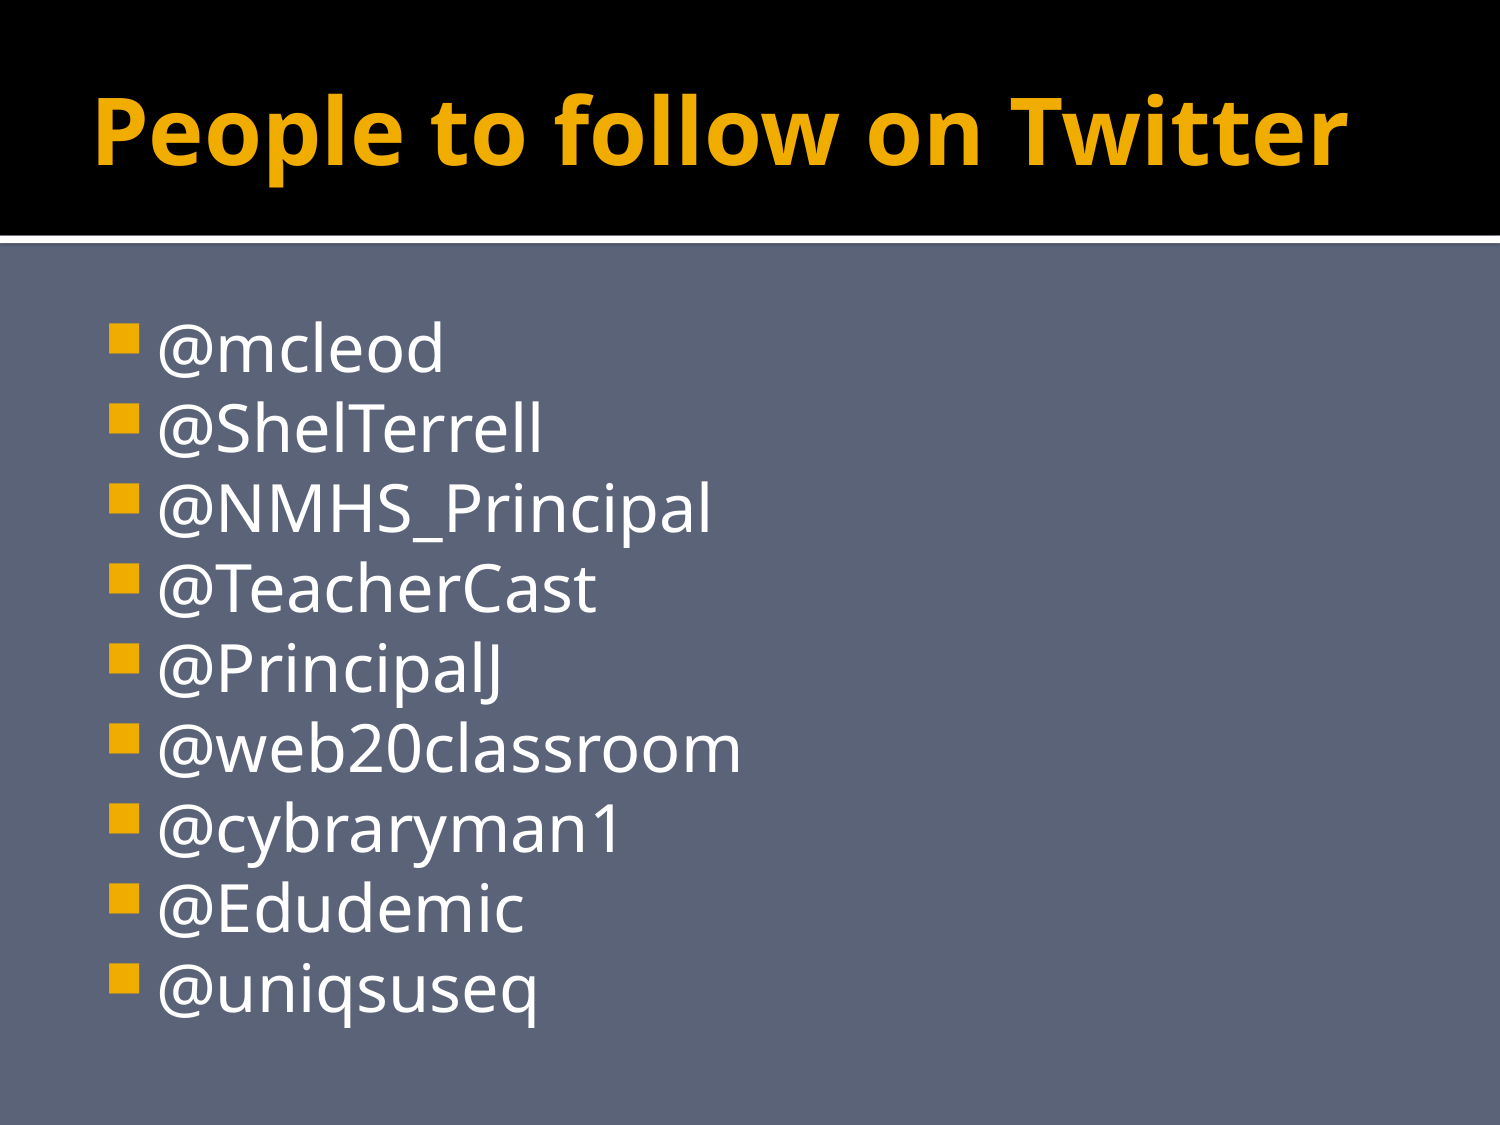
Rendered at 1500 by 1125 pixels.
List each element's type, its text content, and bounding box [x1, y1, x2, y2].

list @mcleod @ShelTerrell @NMHS_Principal @TeacherCast @PrincipalJ @web20classroom @cybraryman1 @Edudemic @uniqsuseq [75, 291, 1425, 1050]
title People to follow on Twitter [75, 25, 1425, 231]
